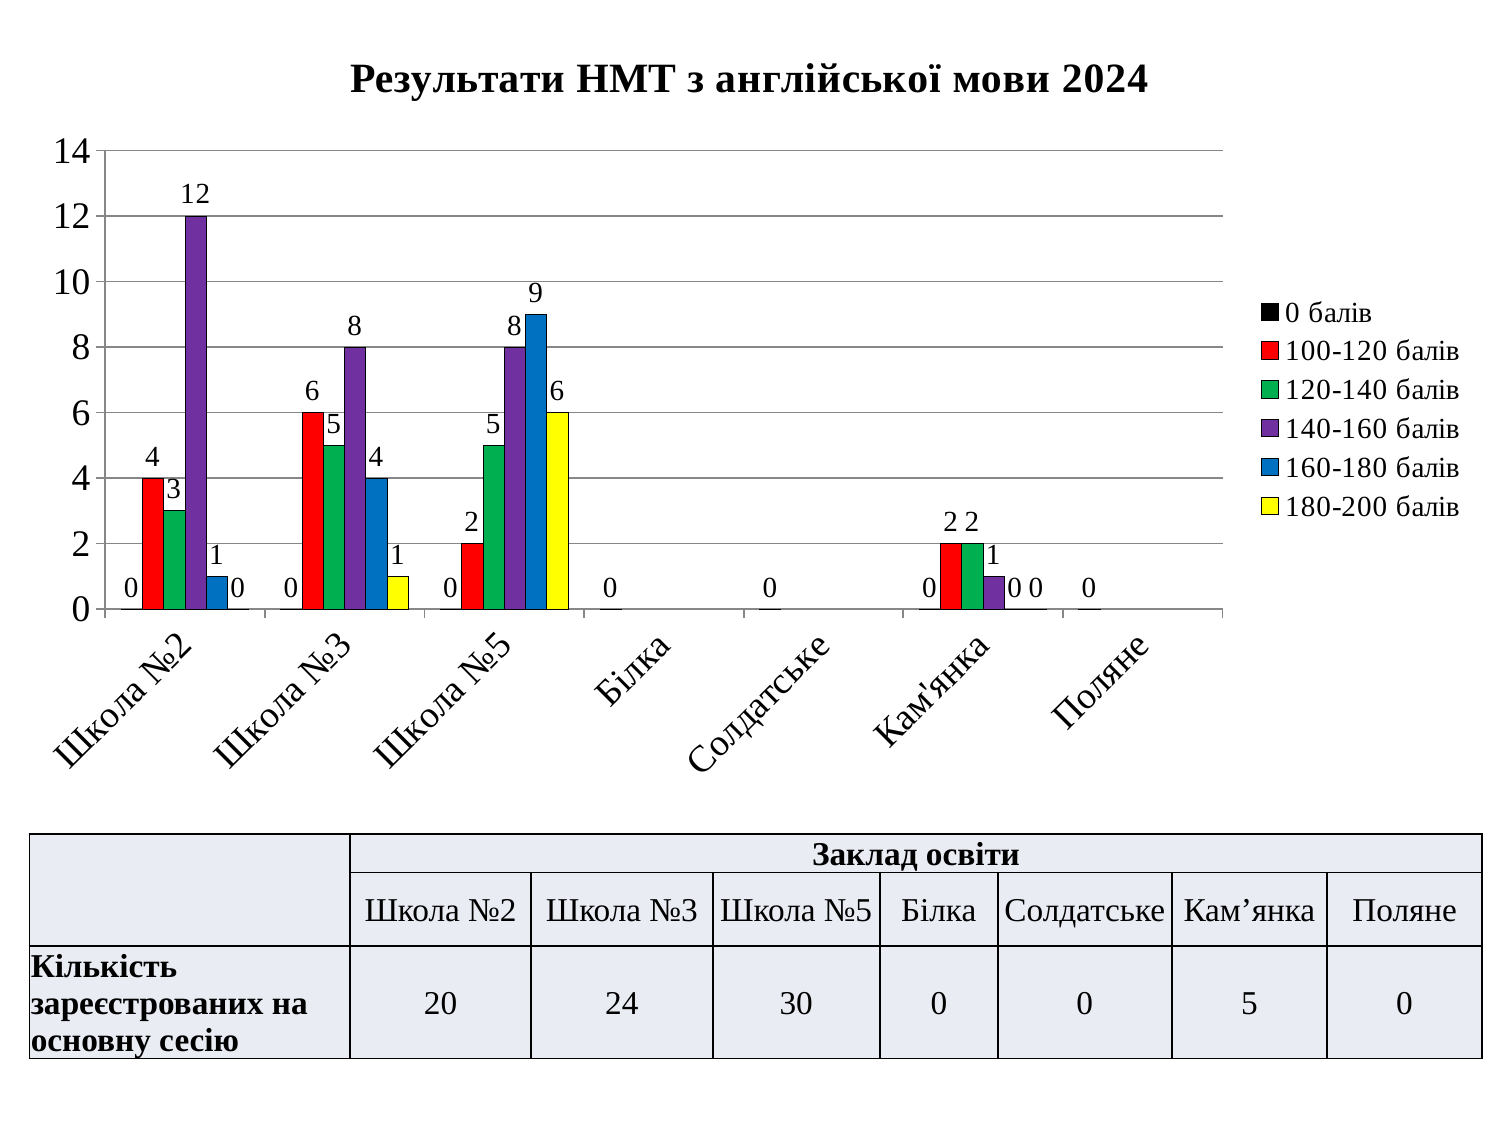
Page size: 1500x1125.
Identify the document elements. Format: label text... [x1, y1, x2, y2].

table_cell Кількість зареєстрованих на основну сесію [30, 947, 349, 1058]
table_cell Школа №2 [351, 873, 530, 945]
table_cell 24 [532, 947, 712, 1058]
table_cell Кам’янка [1173, 873, 1326, 945]
table_cell Солдатське [999, 873, 1171, 945]
table_cell Поляне [1328, 873, 1481, 945]
table_cell 20 [351, 947, 530, 1058]
table_header Заклад освіти [351, 835, 1481, 872]
table_cell Школа №3 [532, 873, 712, 945]
table_cell 0 [1328, 947, 1481, 1058]
table_cell 0 [881, 947, 997, 1058]
table_cell 30 [714, 947, 879, 1058]
table_cell Білка [881, 873, 997, 945]
table_header [30, 835, 349, 945]
table_cell 5 [1173, 947, 1326, 1058]
table_cell Школа №5 [714, 873, 879, 945]
chart [17, 18, 1483, 799]
table_cell 0 [999, 947, 1171, 1058]
